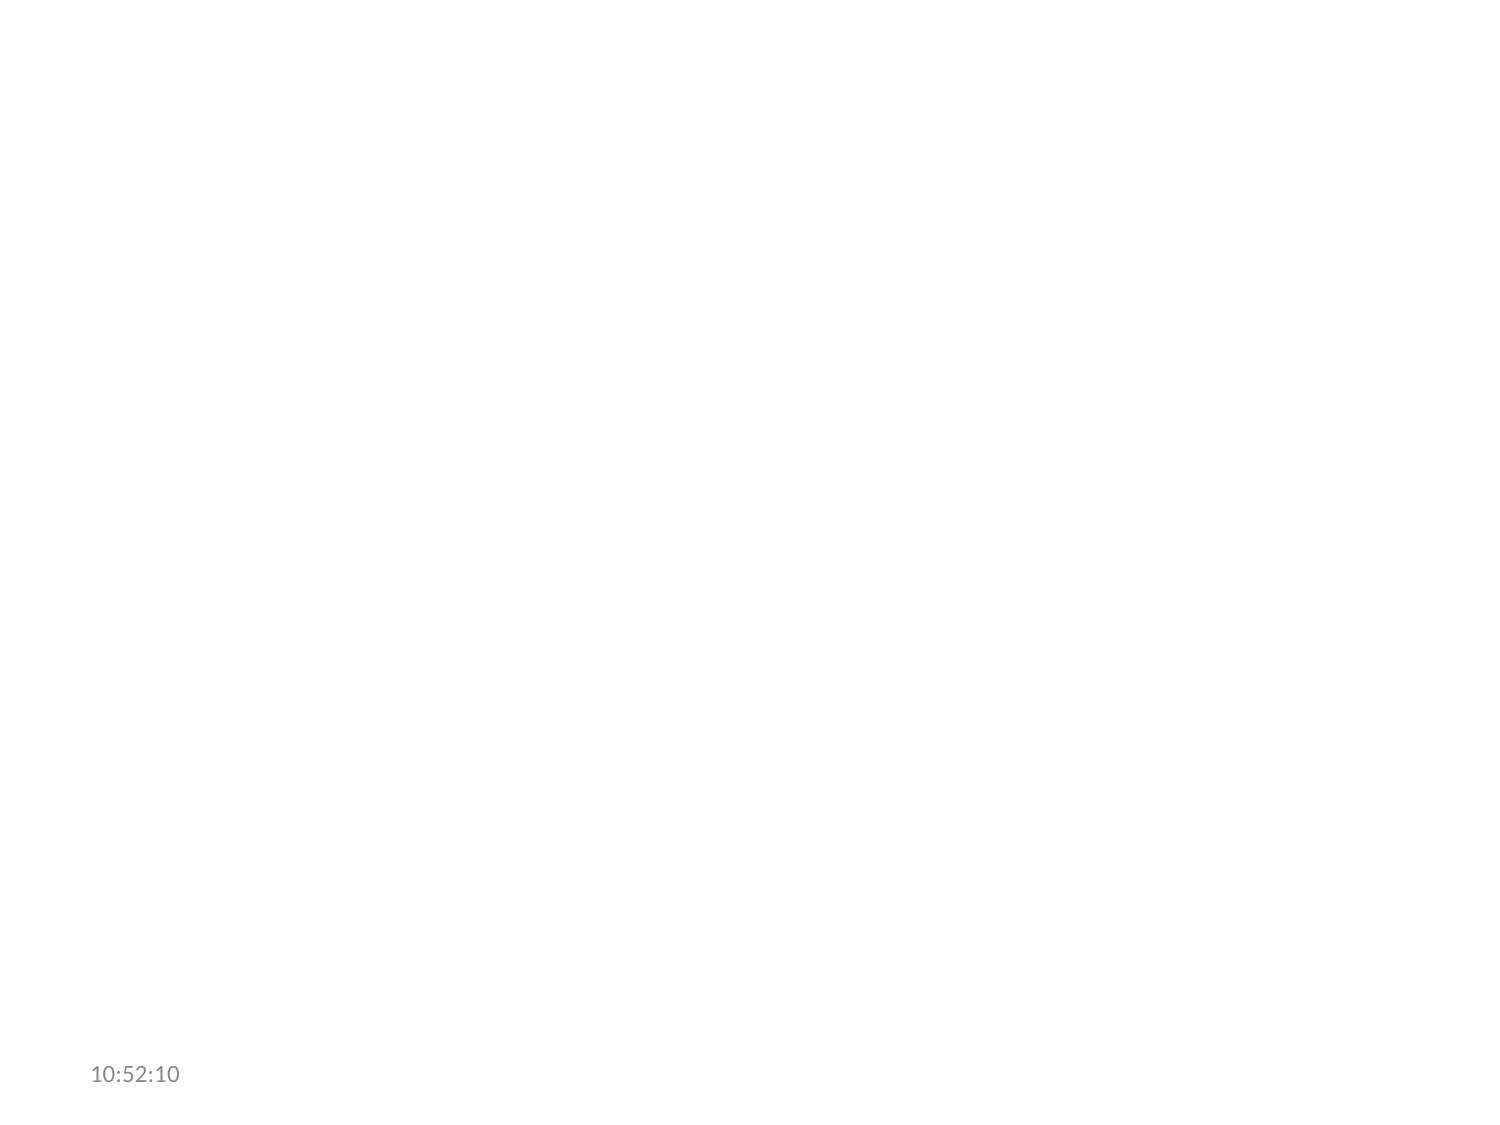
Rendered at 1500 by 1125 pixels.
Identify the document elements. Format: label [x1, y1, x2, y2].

slide_number [75, 1042, 425, 1103]
